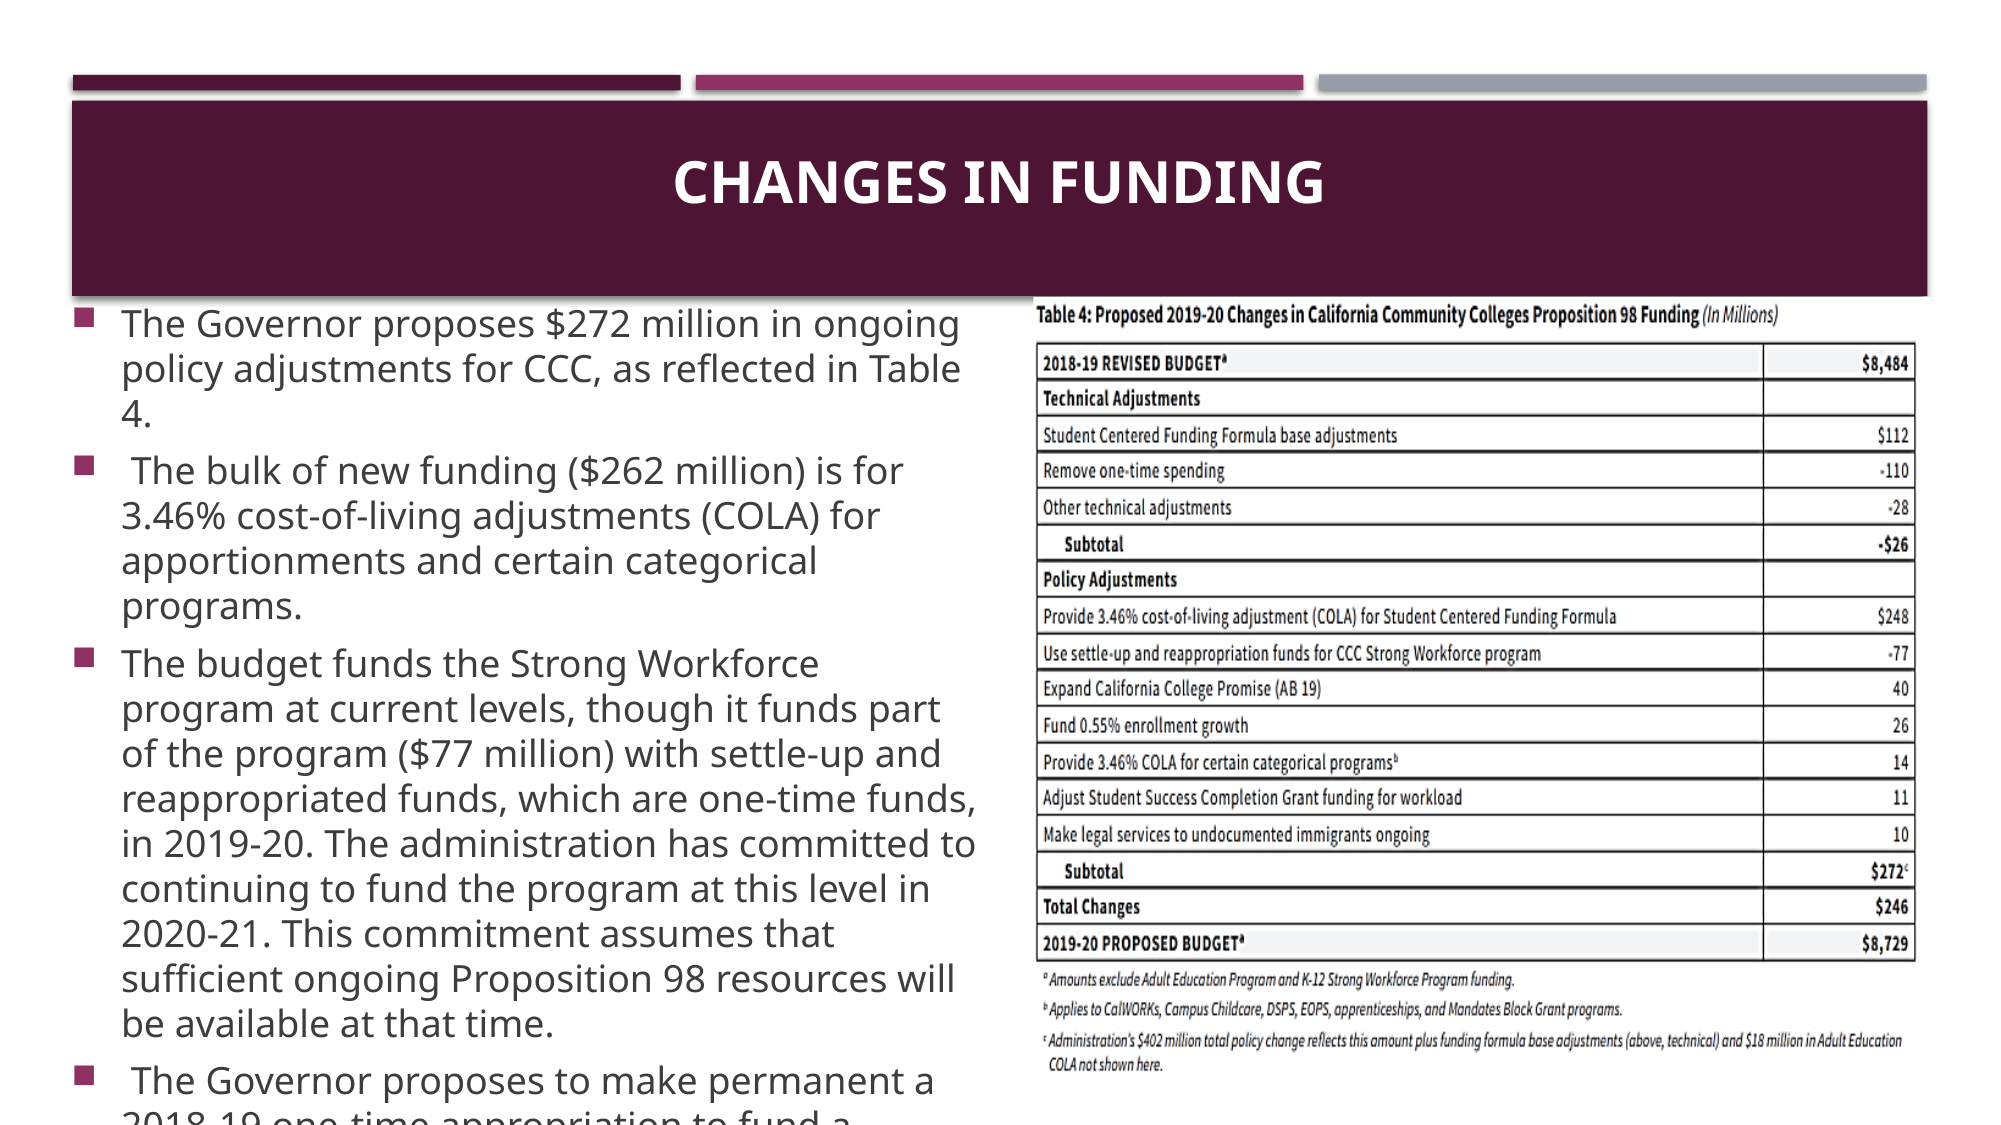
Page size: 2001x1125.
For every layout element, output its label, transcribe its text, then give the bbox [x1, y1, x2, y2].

list The Governor proposes $272 million in ongoing policy adjustments for CCC, as reflected in Table 4. The bulk of new funding ($262 million) is for 3.46% cost-of-living adjustments (COLA) for apportionments and certain categorical programs. The budget funds the Strong Workforce program at current levels, though it funds part of the program ($77 million) with settle-up and reappropriated funds, which are one-time funds, in 2019-20. The administration has committed to continuing to fund the program at this level in 2020-21. This commitment assumes that sufficient ongoing Proposition 98 resources will be available at that time. The Governor proposes to make permanent a 2018-19 one-time appropriation to fund a contract with nonprofit legal services organizations to provide immigrant legal services for eligible students. [55, 292, 996, 1102]
picture [1032, 296, 1932, 1098]
title Changes in Funding [95, 115, 1905, 293]
